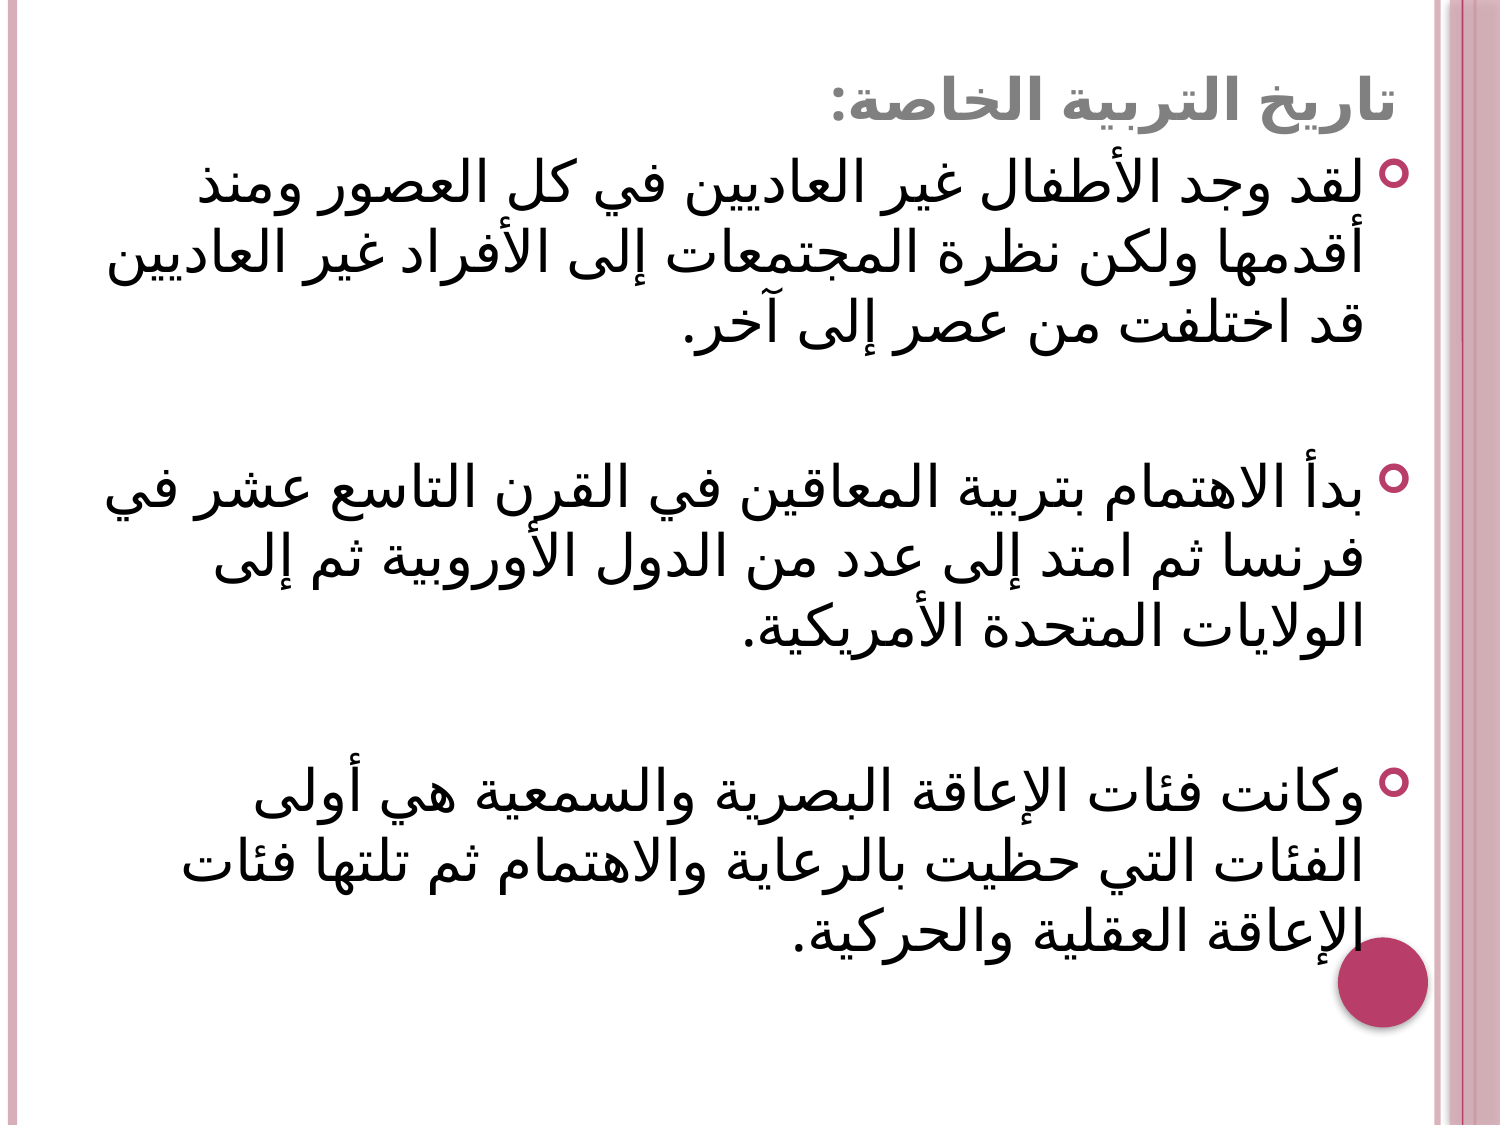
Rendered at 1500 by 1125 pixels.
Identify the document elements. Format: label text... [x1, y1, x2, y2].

list تاريخ التربية الخاصة: لقد وجد الأطفال غير العاديين في كل العصور ومنذ أقدمها ولكن نظرة المجتمعات إلى الأفراد غير العاديين قد اختلفت من عصر إلى آخر. بدأ الاهتمام بتربية المعاقين في القرن التاسع عشر في فرنسا ثم امتد إلى عدد من الدول الأوروبية ثم إلى الولايات المتحدة الأمريكية. وكانت فئات الإعاقة البصرية والسمعية هي أولى الفئات التي حظيت بالرعاية والاهتمام ثم تلتها فئات الإعاقة العقلية والحركية. [76, 54, 1427, 1012]
